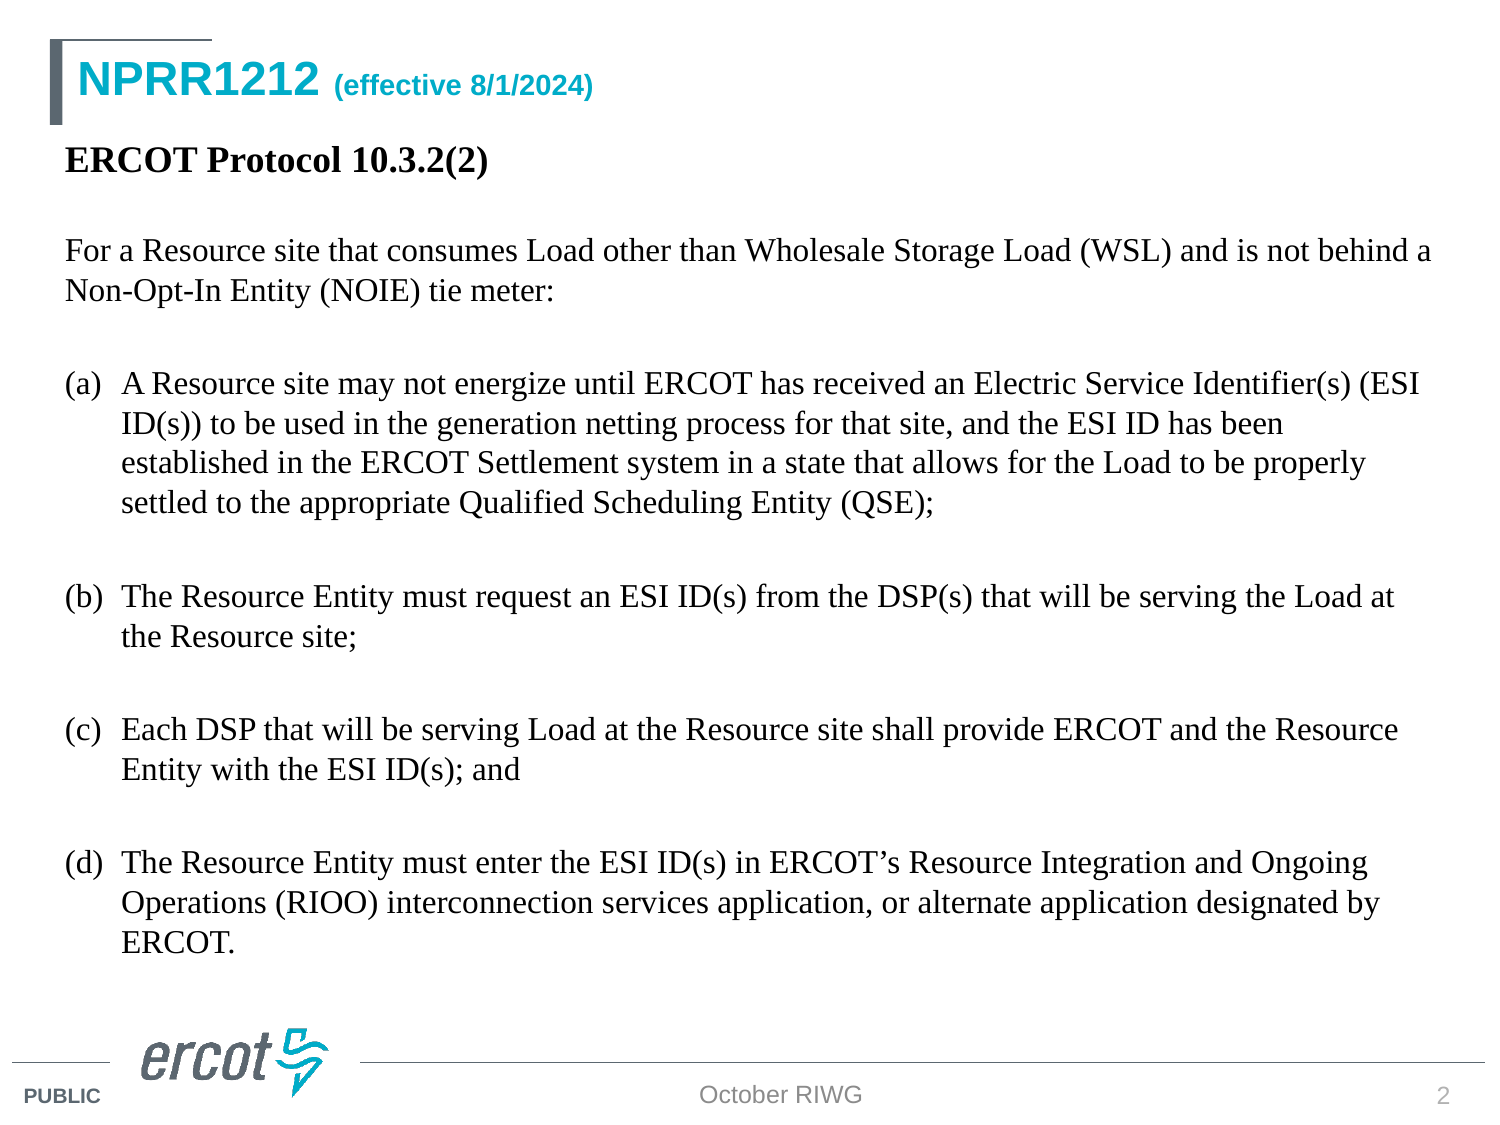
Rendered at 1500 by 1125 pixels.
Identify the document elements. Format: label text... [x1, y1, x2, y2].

footer October RIWG [450, 1074, 1113, 1113]
list ERCOT Protocol 10.3.2(2) For a Resource site that consumes Load other than Wholesale Storage Load (WSL) and is not behind a Non-Opt-In Entity (NOIE) tie meter: A Resource site may not energize until ERCOT has received an Electric Service Identifier(s) (ESI ID(s)) to be used in the generation netting process for that site, and the ESI ID has been established in the ERCOT Settlement system in a state that allows for the Load to be properly settled to the appropriate Qualified Scheduling Entity (QSE); The Resource Entity must request an ESI ID(s) from the DSP(s) that will be serving the Load at the Resource site; Each DSP that will be serving Load at the Resource site shall provide ERCOT and the Resource Entity with the ESI ID(s); and The Resource Entity must enter the ESI ID(s) in ERCOT’s Resource Integration and Ongoing Operations (RIOO) interconnection services application, or alternate application designated by ERCOT. [50, 127, 1450, 1000]
title NPRR1212 (effective 8/1/2024) [62, 39, 1450, 125]
picture [137, 1024, 332, 1100]
slide_number 2 [1400, 1076, 1488, 1113]
